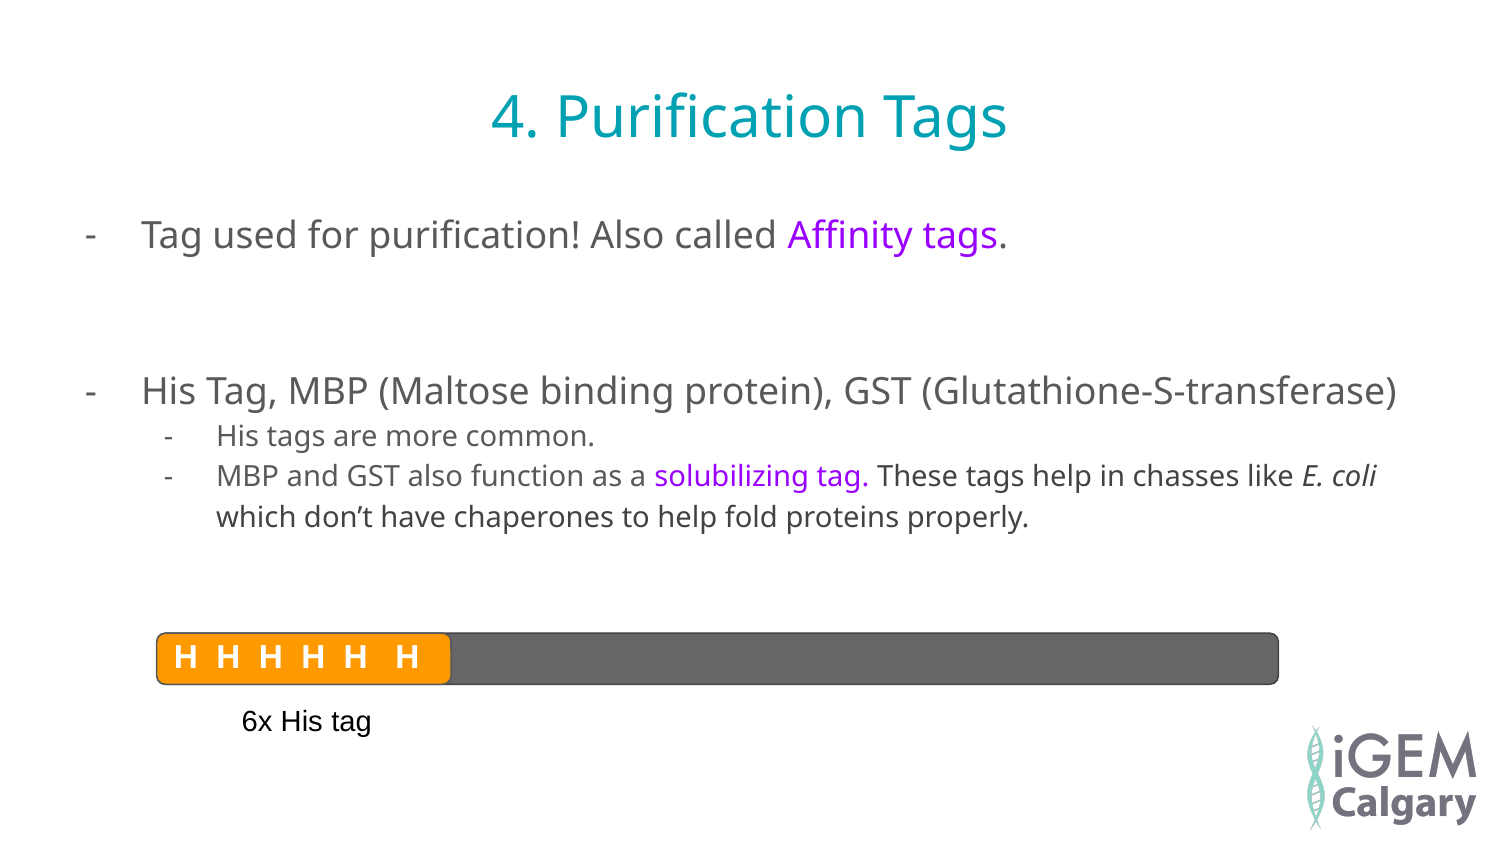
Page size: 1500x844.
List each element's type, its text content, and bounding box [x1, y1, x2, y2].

text_box 6x His tag [226, 687, 416, 802]
list Tag used for purification! Also called Affinity tags. His Tag, MBP (Maltose binding protein), GST (Glutathione-S-transferase) His tags are more common. MBP and GST also function as a solubilizing tag. These tags help in chasses like E. coli which don’t have chaperones to help fold proteins properly. [51, 189, 1449, 750]
text_box [454, 633, 1279, 685]
title 4. Purification Tags [476, 63, 1500, 158]
text_box H H H H H H [159, 620, 454, 736]
